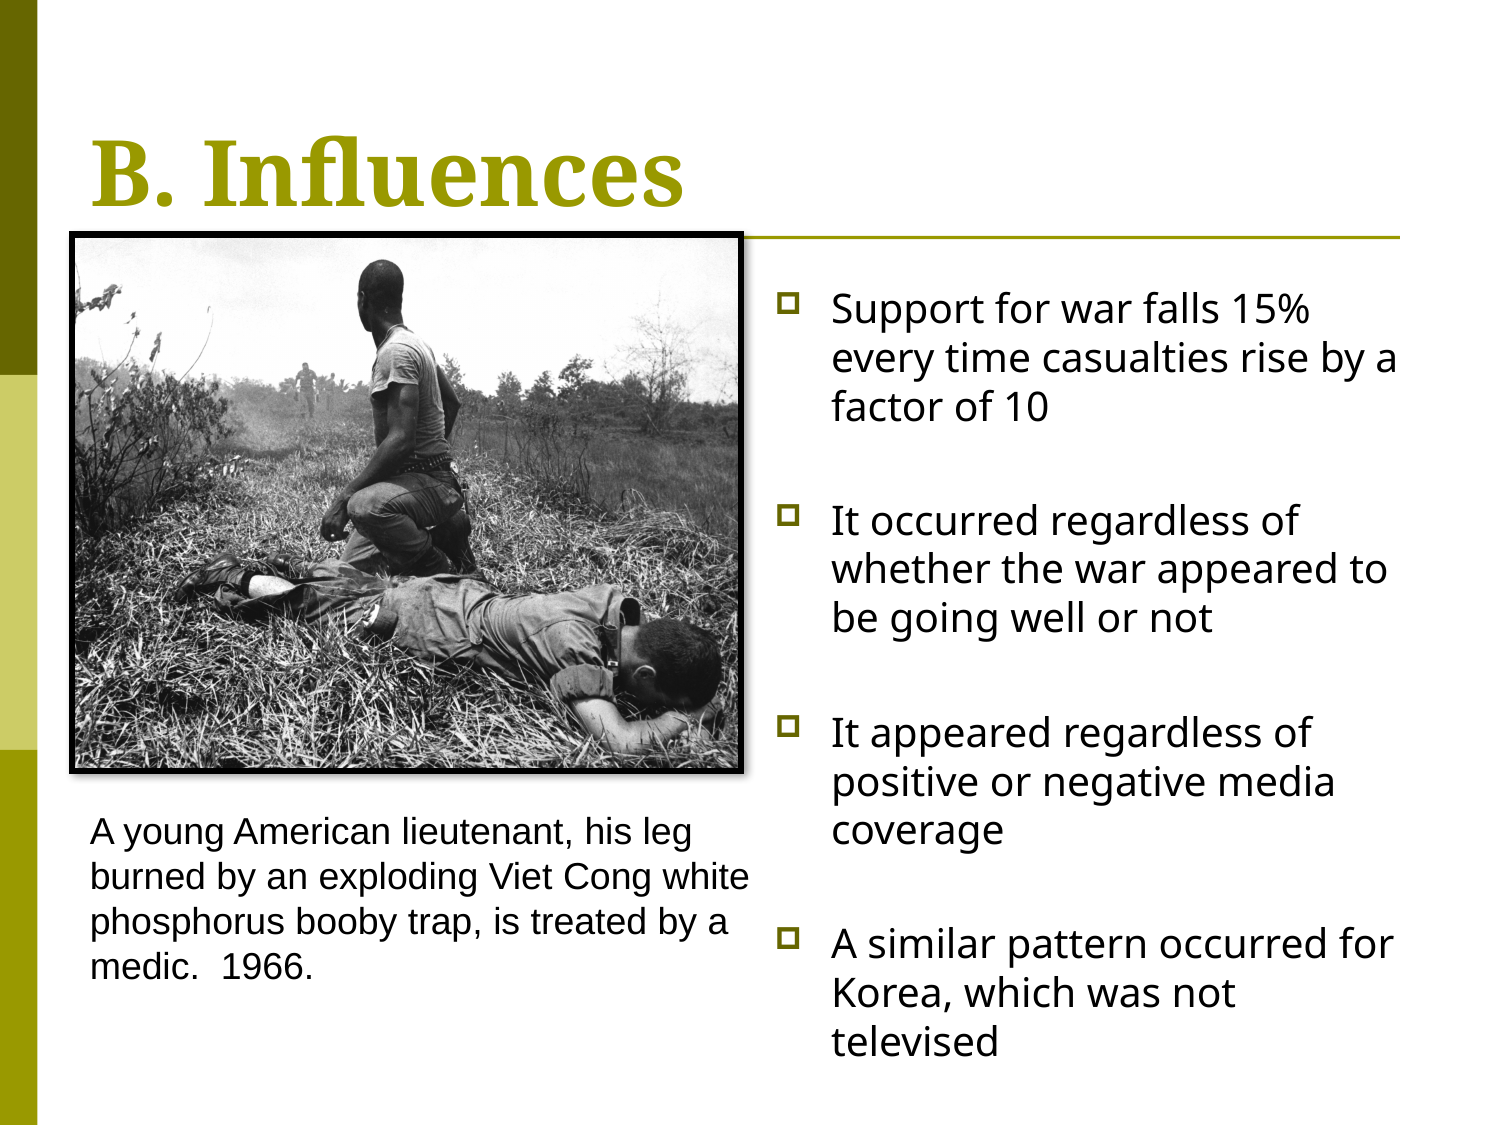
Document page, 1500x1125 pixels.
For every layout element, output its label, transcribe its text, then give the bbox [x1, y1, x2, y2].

list Support for war falls 15% every time casualties rise by a factor of 10 It occurred regardless of whether the war appeared to be going well or not It appeared regardless of positive or negative media coverage A similar pattern occurred for Korea, which was not televised [759, 274, 1424, 1076]
title B. Influences [74, 45, 1426, 233]
text_box A young American lieutenant, his leg burned by an exploding Viet Cong white phosphorus booby trap, is treated by a medic. 1966. [74, 799, 825, 995]
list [74, 237, 739, 769]
